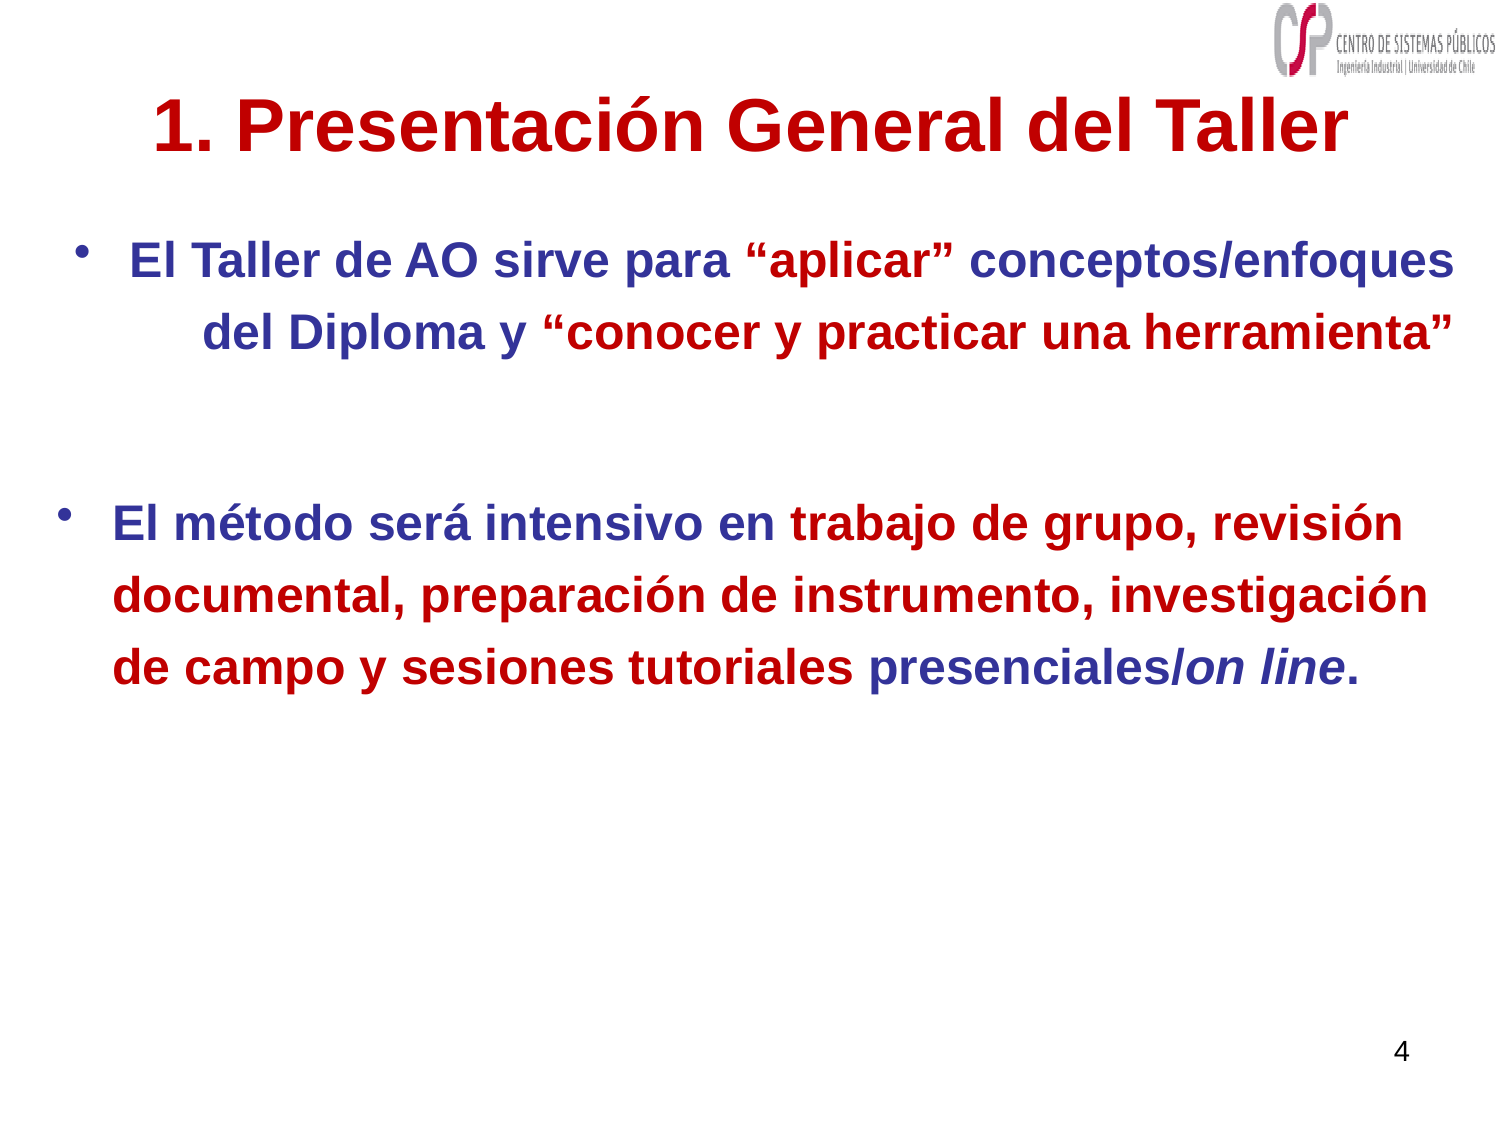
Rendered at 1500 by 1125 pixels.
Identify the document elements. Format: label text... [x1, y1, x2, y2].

title 1. Presentación General del Taller [76, 77, 1428, 207]
picture [1269, 0, 1500, 82]
list El Taller de AO sirve para “aplicar” conceptos/enfoques del Diploma y “conocer y practicar una herramienta” El método será intensivo en trabajo de grupo, revisión documental, preparación de instrumento, investigación de campo y sesiones tutoriales presenciales/on line. [40, 207, 1471, 1125]
slide_number 4 [1074, 1024, 1426, 1103]
